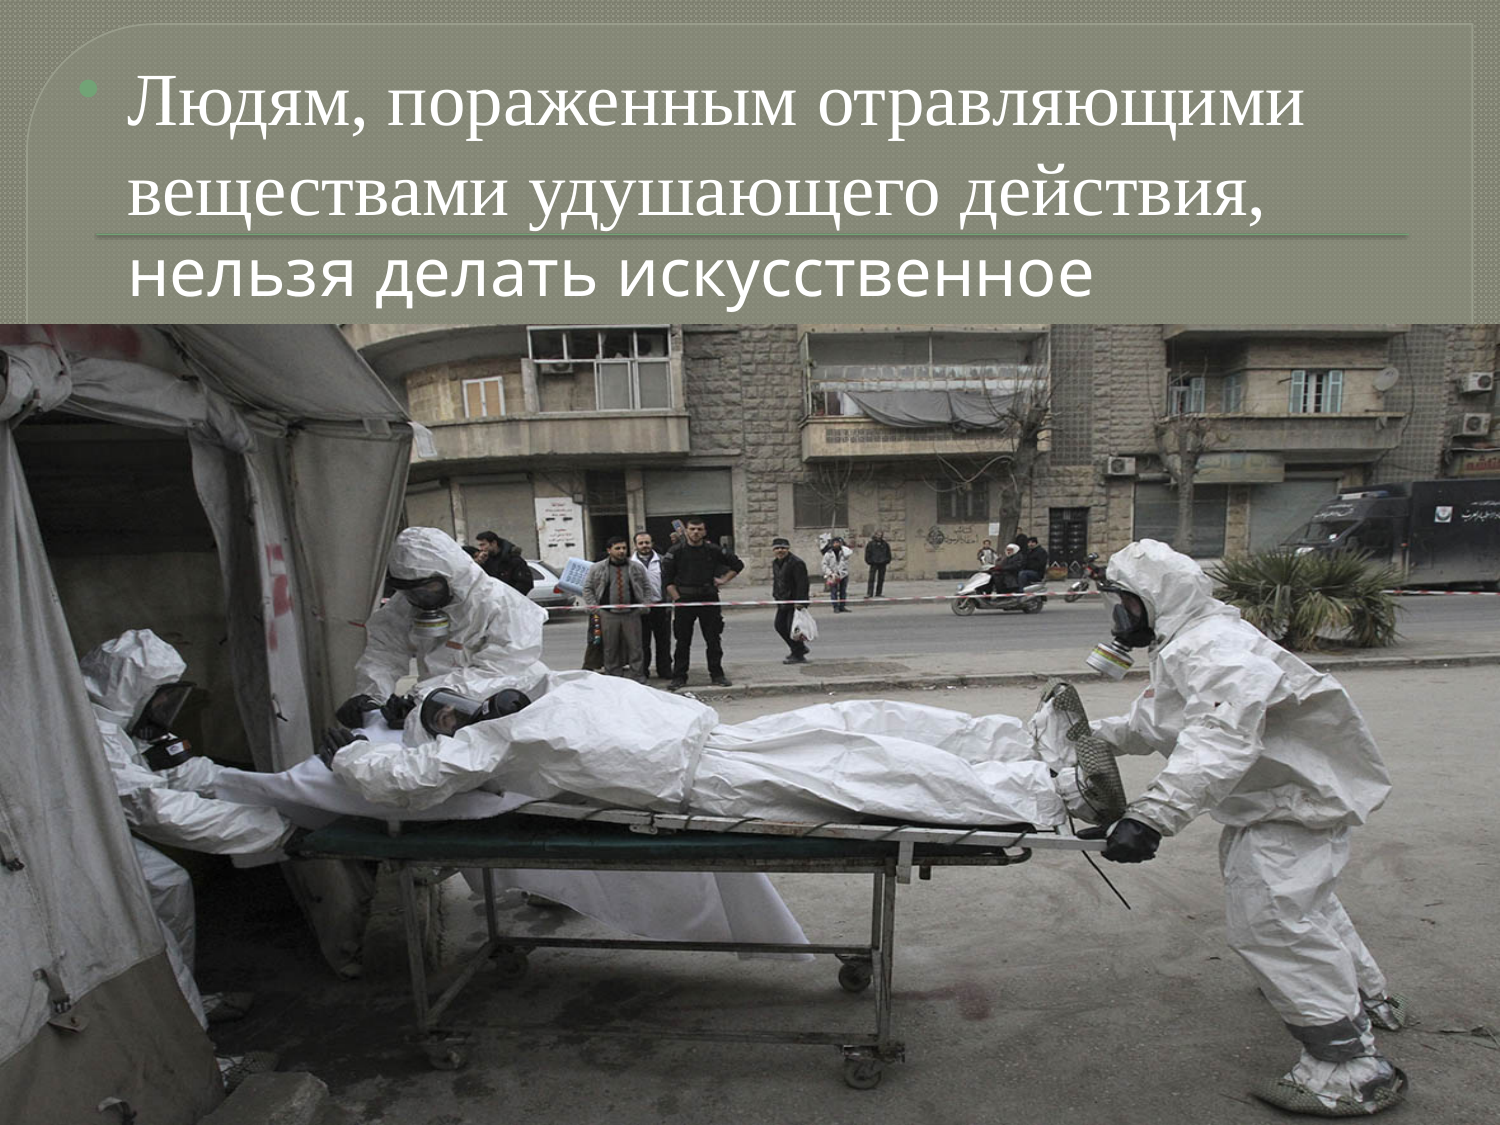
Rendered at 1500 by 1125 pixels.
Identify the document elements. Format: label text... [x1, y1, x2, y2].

picture [0, 324, 1500, 1125]
list Людям, пораженным отравляющими веществами удушающего действия, нельзя делать искусственное дыхание. [64, 42, 1425, 323]
